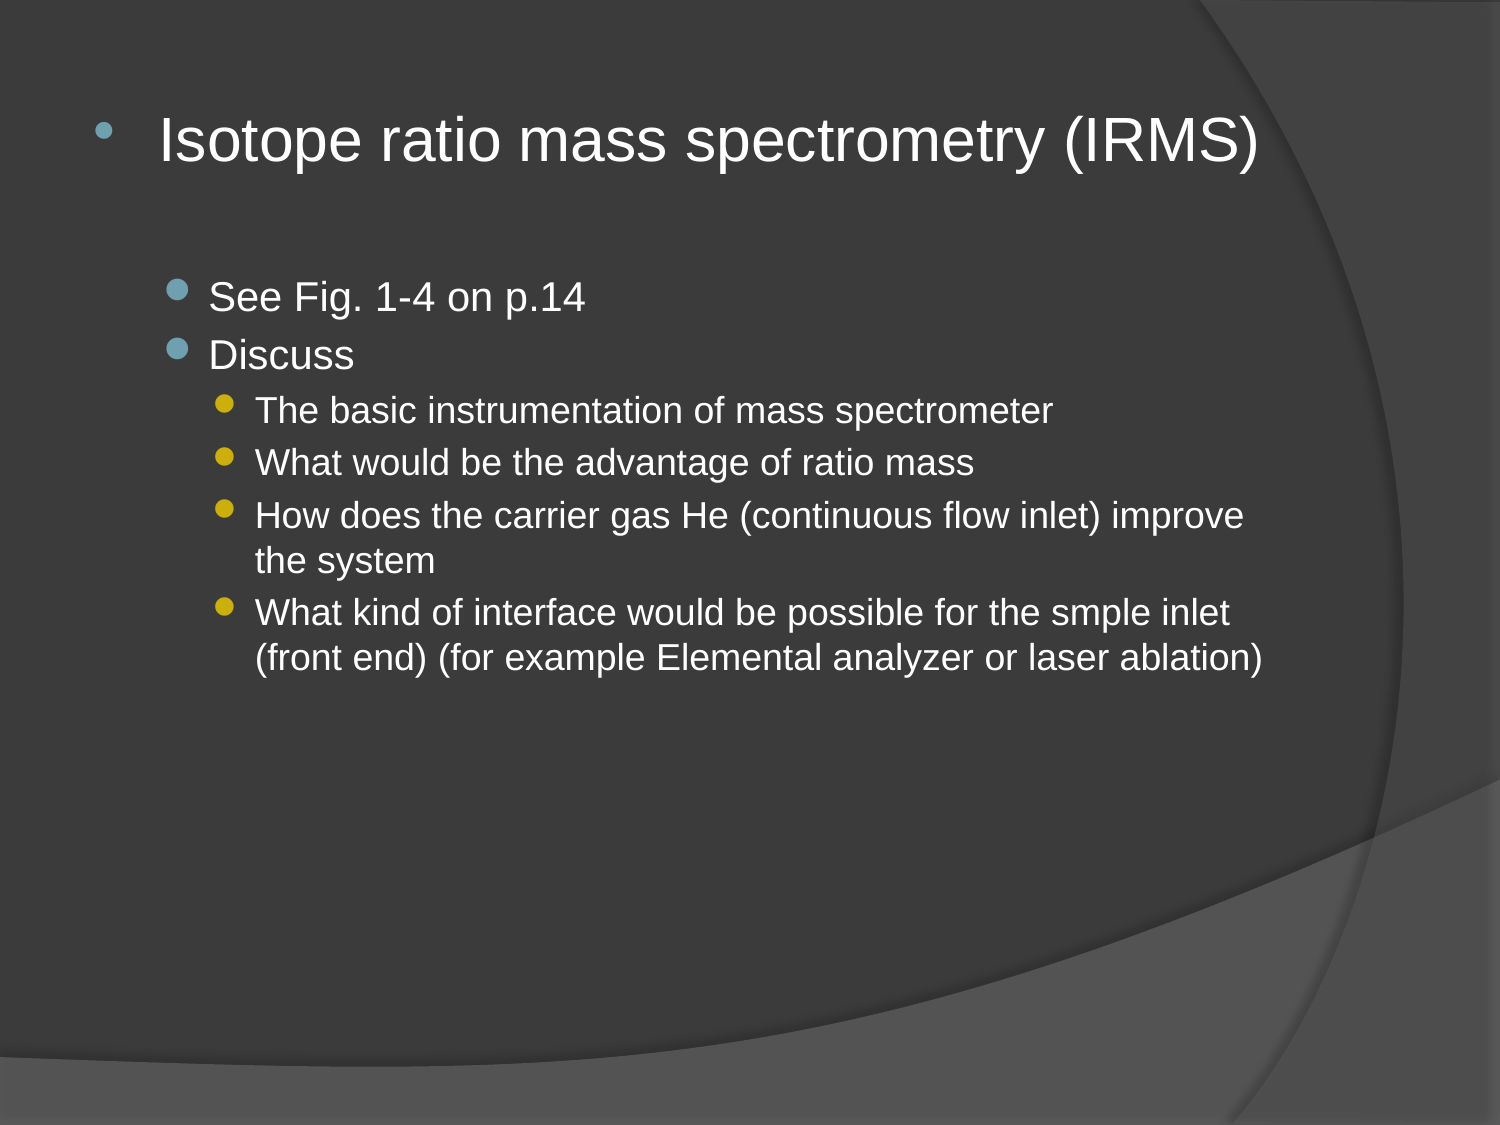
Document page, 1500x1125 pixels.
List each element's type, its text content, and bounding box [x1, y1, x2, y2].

list Isotope ratio mass spectrometry (IRMS) See Fig. 1-4 on p.14 Discuss The basic instrumentation of mass spectrometer What would be the advantage of ratio mass How does the carrier gas He (continuous flow inlet) improve the system What kind of interface would be possible for the smple inlet (front end) (for example Elemental analyzer or laser ablation) [75, 91, 1300, 976]
